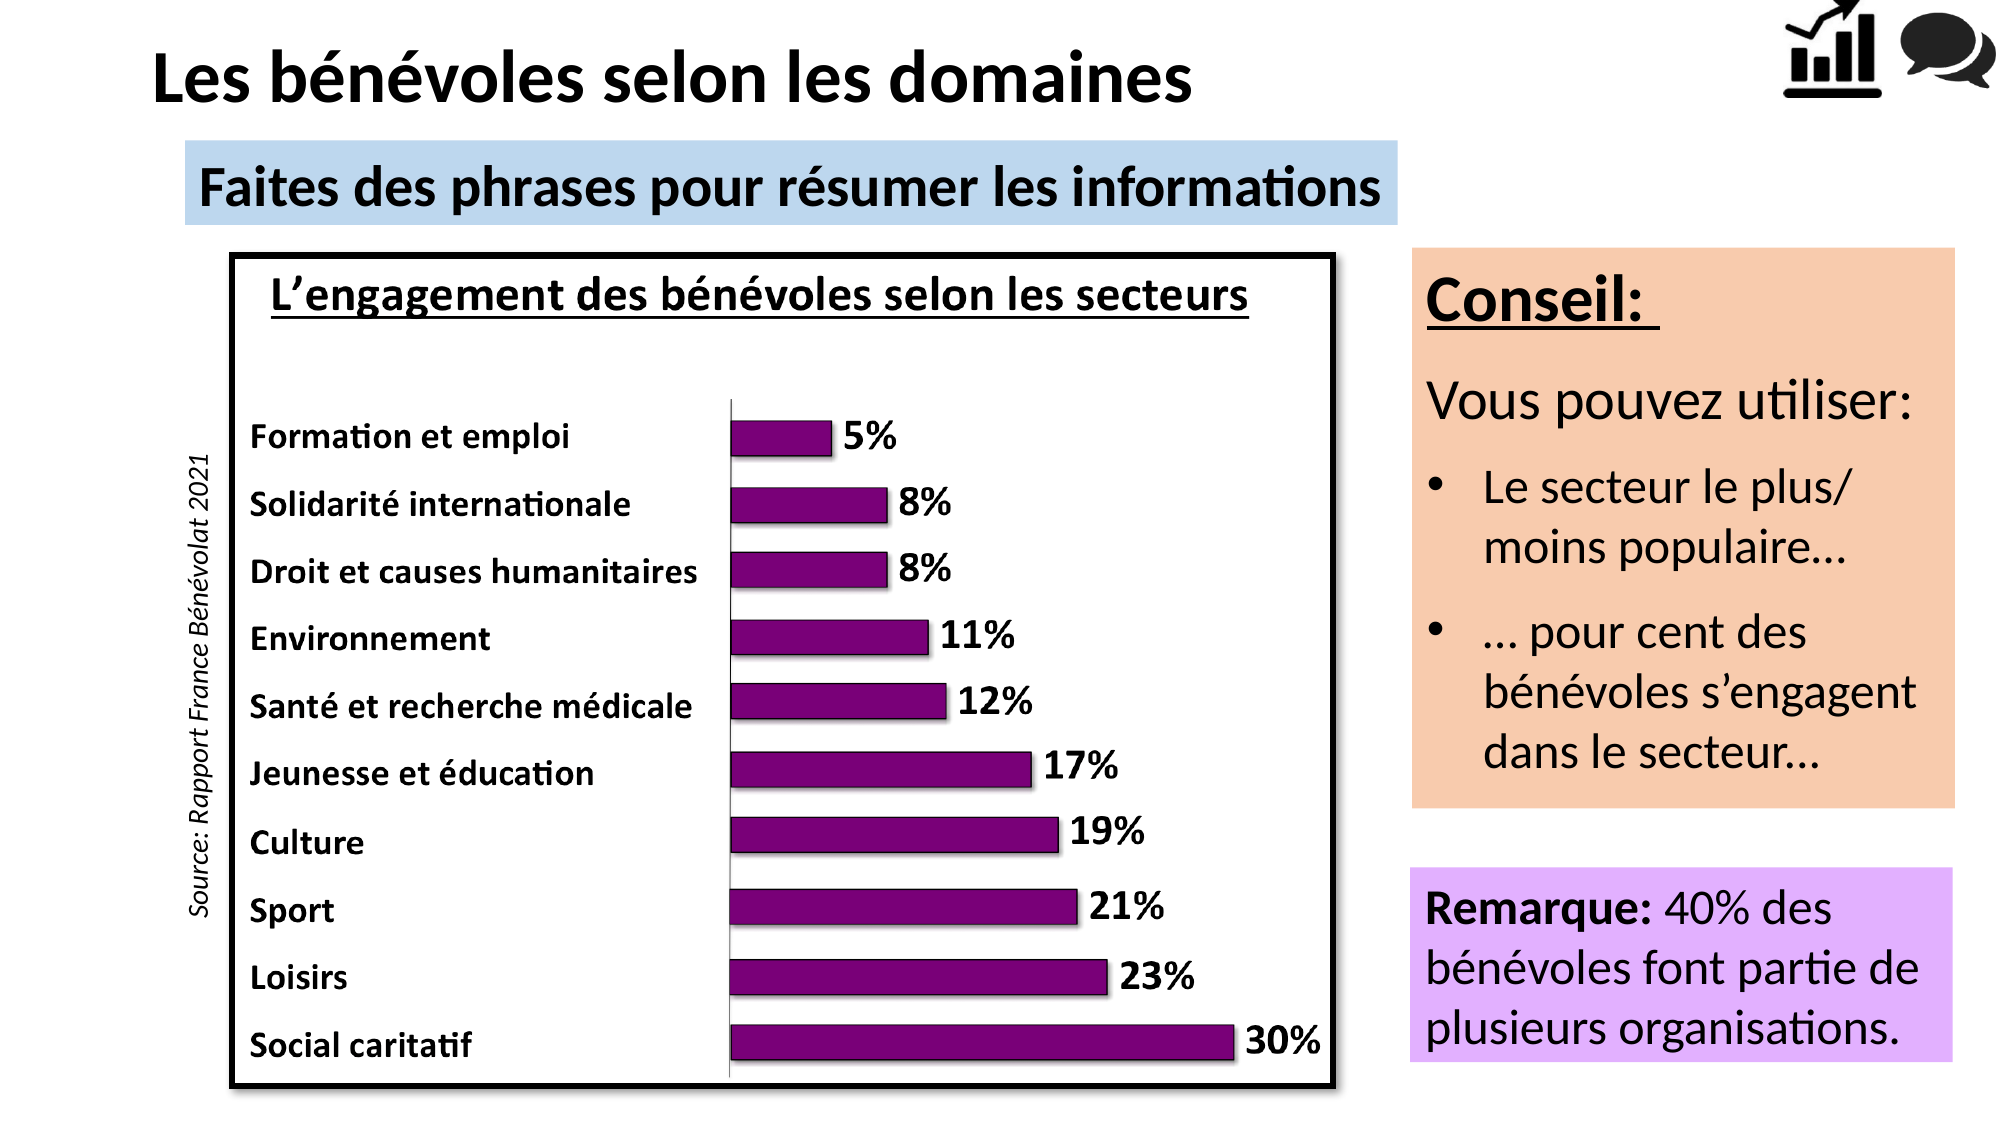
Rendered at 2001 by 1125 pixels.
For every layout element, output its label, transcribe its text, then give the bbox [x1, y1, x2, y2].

text_box Les bénévoles selon les domaines [137, 20, 1210, 126]
picture [1783, 0, 1882, 98]
picture [234, 258, 1330, 1083]
text_box Faites des phrases pour résumer les informations [185, 140, 1398, 225]
text_box Conseil: Vous pouvez utiliser: Le secteur le plus/ moins populaire… … pour cent des bénévoles s’engagent dans le secteur... [1412, 247, 1955, 809]
picture [1897, 0, 2000, 103]
text_box Source: Rapport France Bénévolat 2021 [171, 438, 221, 934]
text_box Remarque: 40% des bénévoles font partie de plusieurs organisations. [1410, 867, 1953, 1063]
